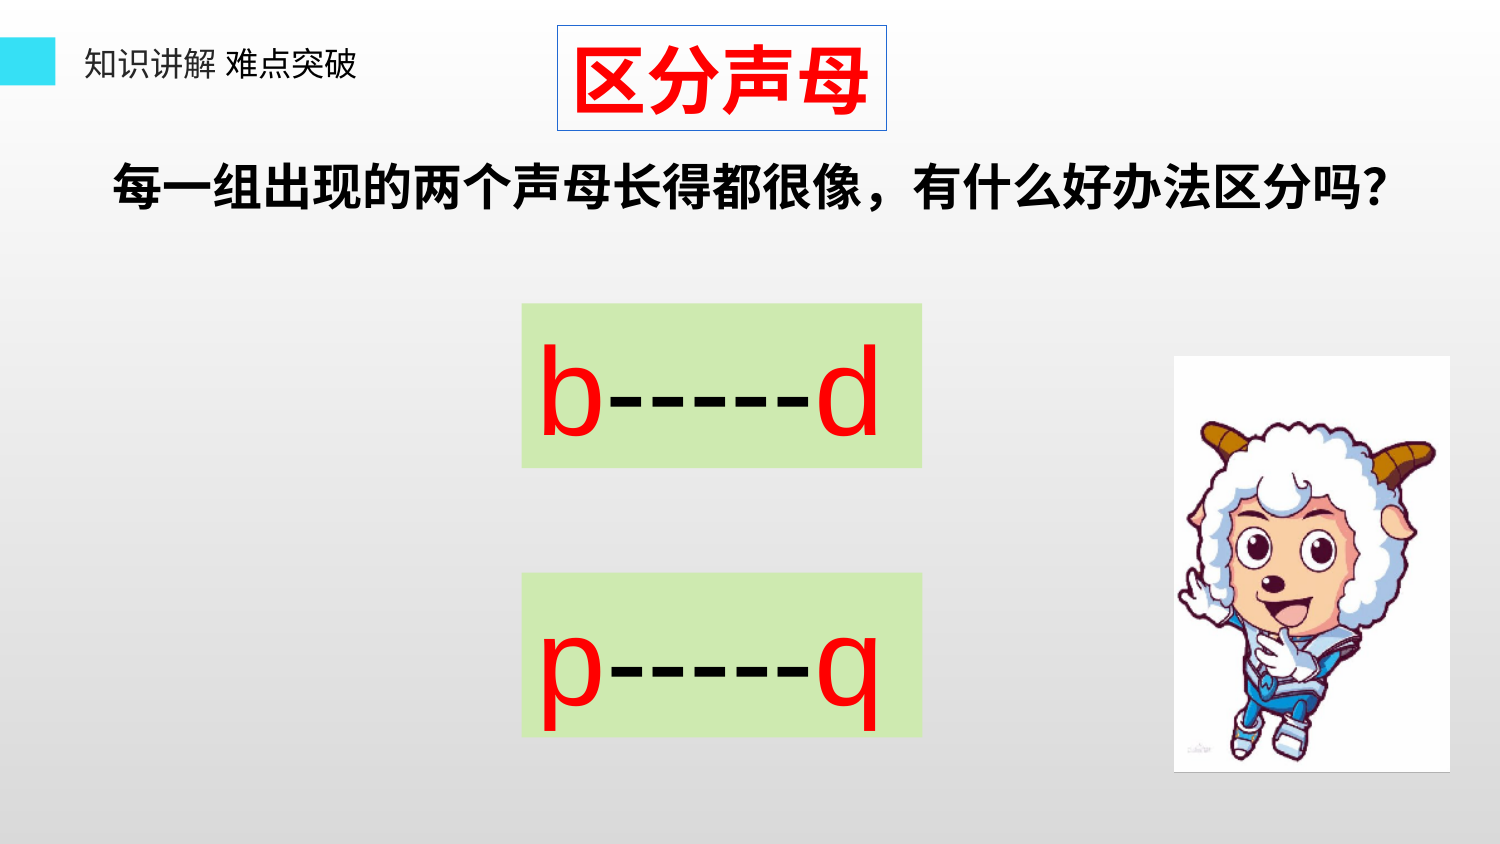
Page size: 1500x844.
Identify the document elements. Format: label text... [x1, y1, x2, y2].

text_box [0, 36, 56, 86]
text_box 区分声母 [557, 25, 887, 131]
text_box b-----d [521, 303, 923, 469]
text_box p-----q [521, 572, 923, 738]
text_box 知识讲解 难点突破 [69, 35, 492, 131]
picture [1174, 356, 1450, 774]
text_box 每一组出现的两个声母长得都很像，有什么好办法区分吗？ [97, 148, 1500, 223]
